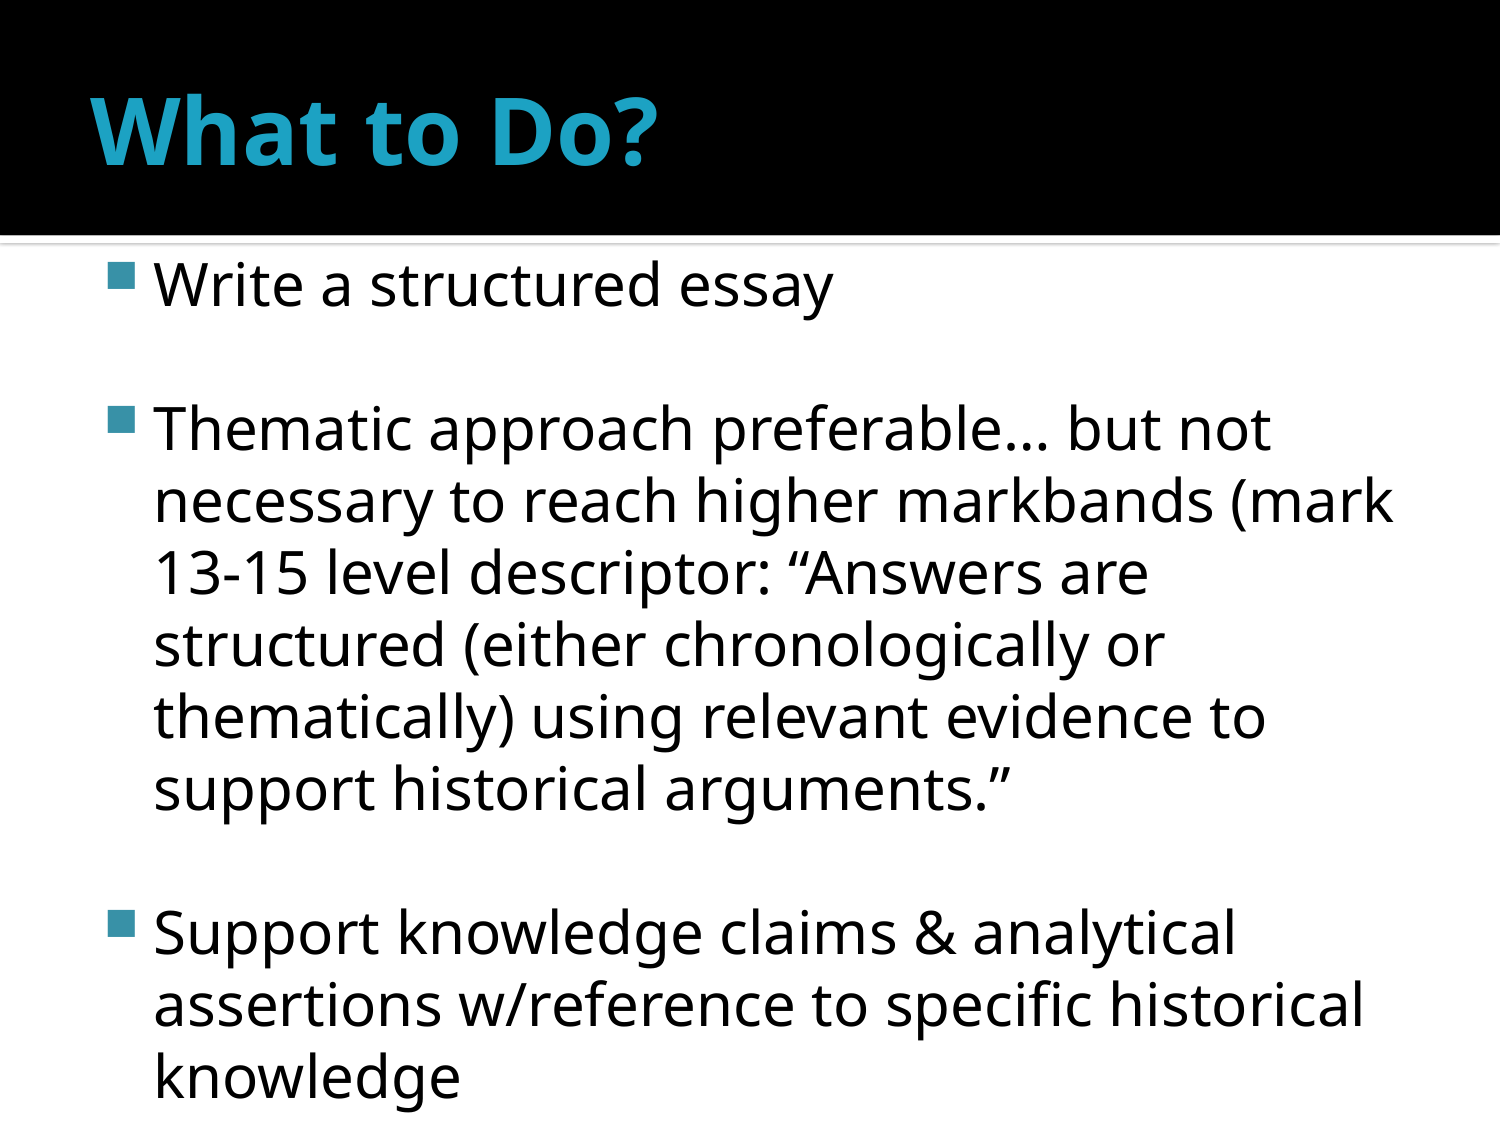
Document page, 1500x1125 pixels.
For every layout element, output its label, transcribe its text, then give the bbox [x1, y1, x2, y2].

list Write a structured essay Thematic approach preferable… but not necessary to reach higher markbands (mark 13-15 level descriptor: “Answers are structured (either chronologically or thematically) using relevant evidence to support historical arguments.” Support knowledge claims & analytical assertions w/reference to specific historical knowledge [75, 231, 1425, 1125]
title What to Do? [75, 25, 1425, 231]
